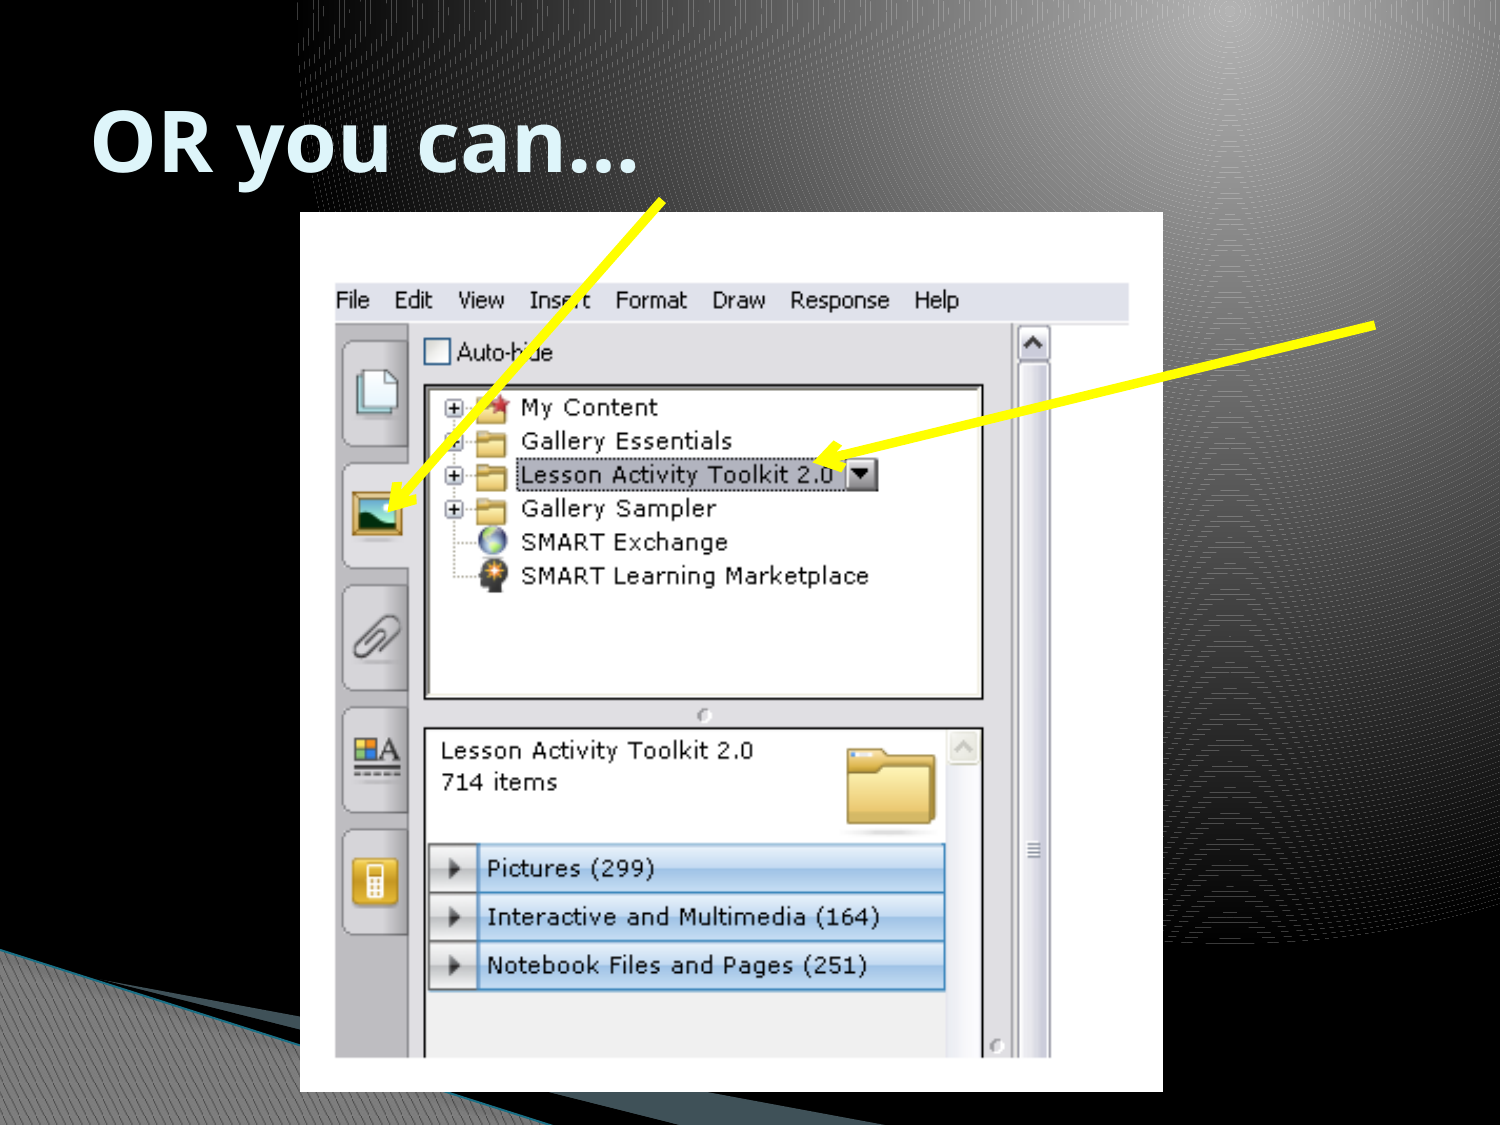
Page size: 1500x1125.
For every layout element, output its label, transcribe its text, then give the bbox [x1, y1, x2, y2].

picture [0, 212, 1163, 1125]
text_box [812, 324, 1376, 463]
title OR you can… [75, 45, 1425, 233]
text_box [368, 218, 682, 494]
